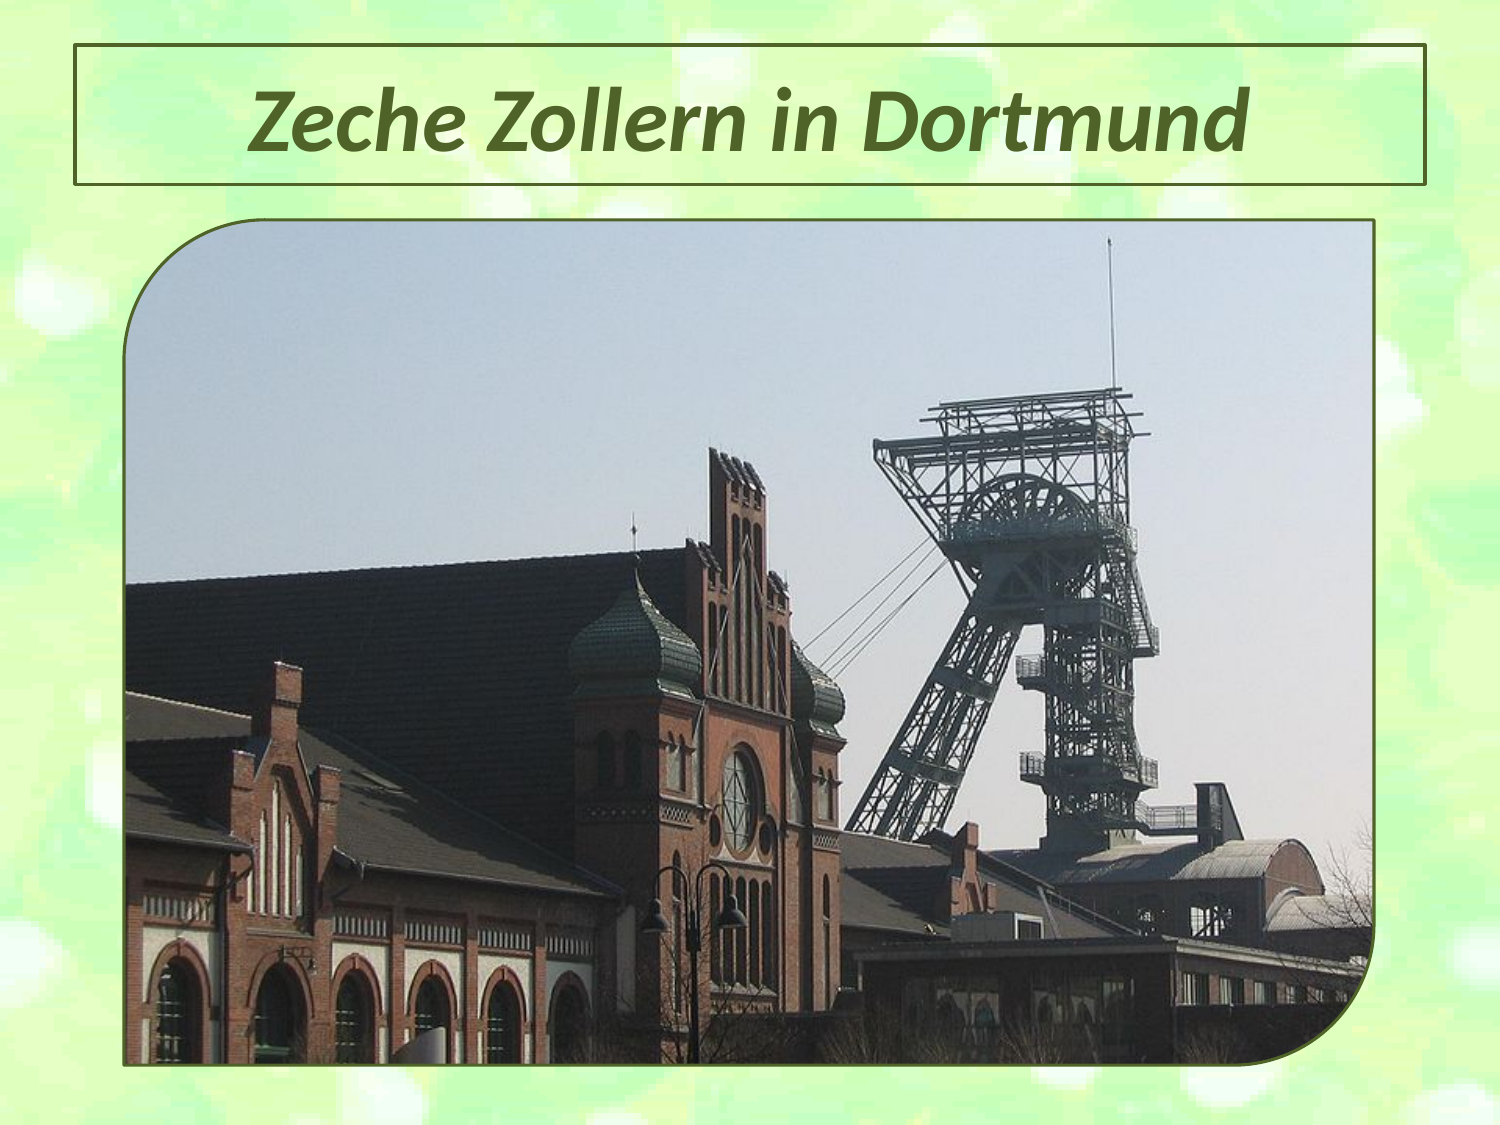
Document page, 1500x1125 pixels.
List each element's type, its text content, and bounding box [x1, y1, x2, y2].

title Zeche Zollern in Dortmund [75, 45, 1425, 185]
picture [0, 0, 1500, 1125]
